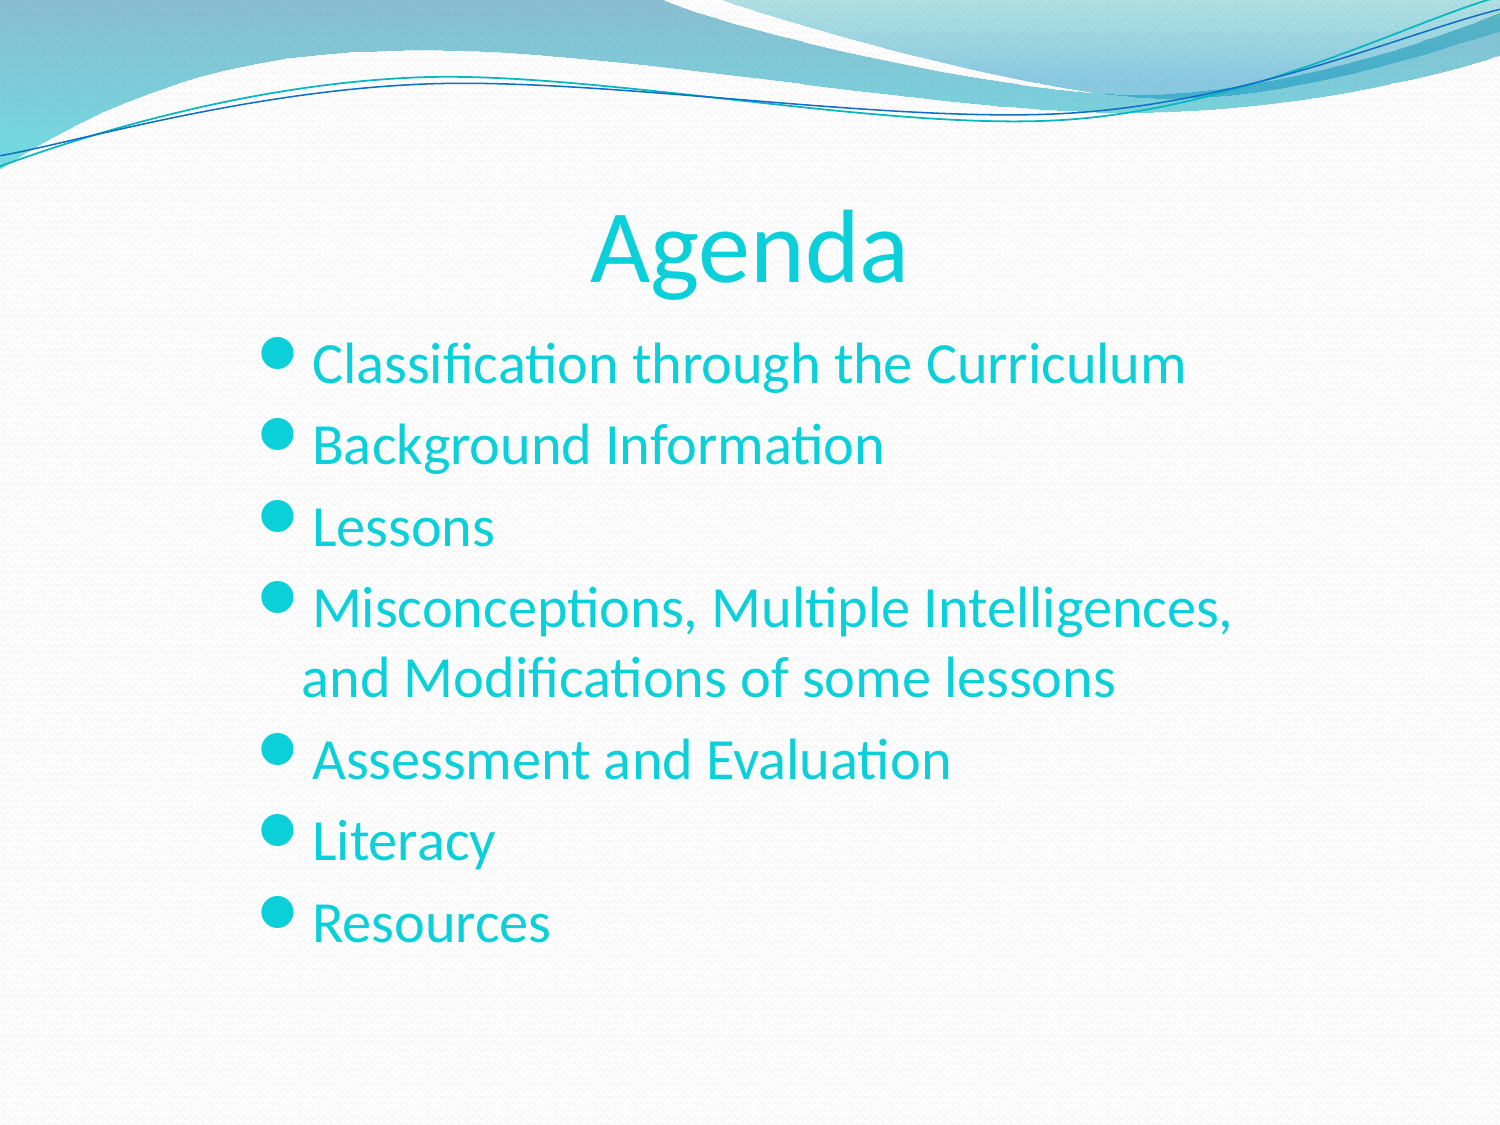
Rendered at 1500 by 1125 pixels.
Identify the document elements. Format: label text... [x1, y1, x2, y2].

title Agenda [75, 115, 1425, 303]
list Classification through the Curriculum Background Information Lessons Misconceptions, Multiple Intelligences, and Modifications of some lessons Assessment and Evaluation Literacy Resources [242, 317, 1282, 1038]
